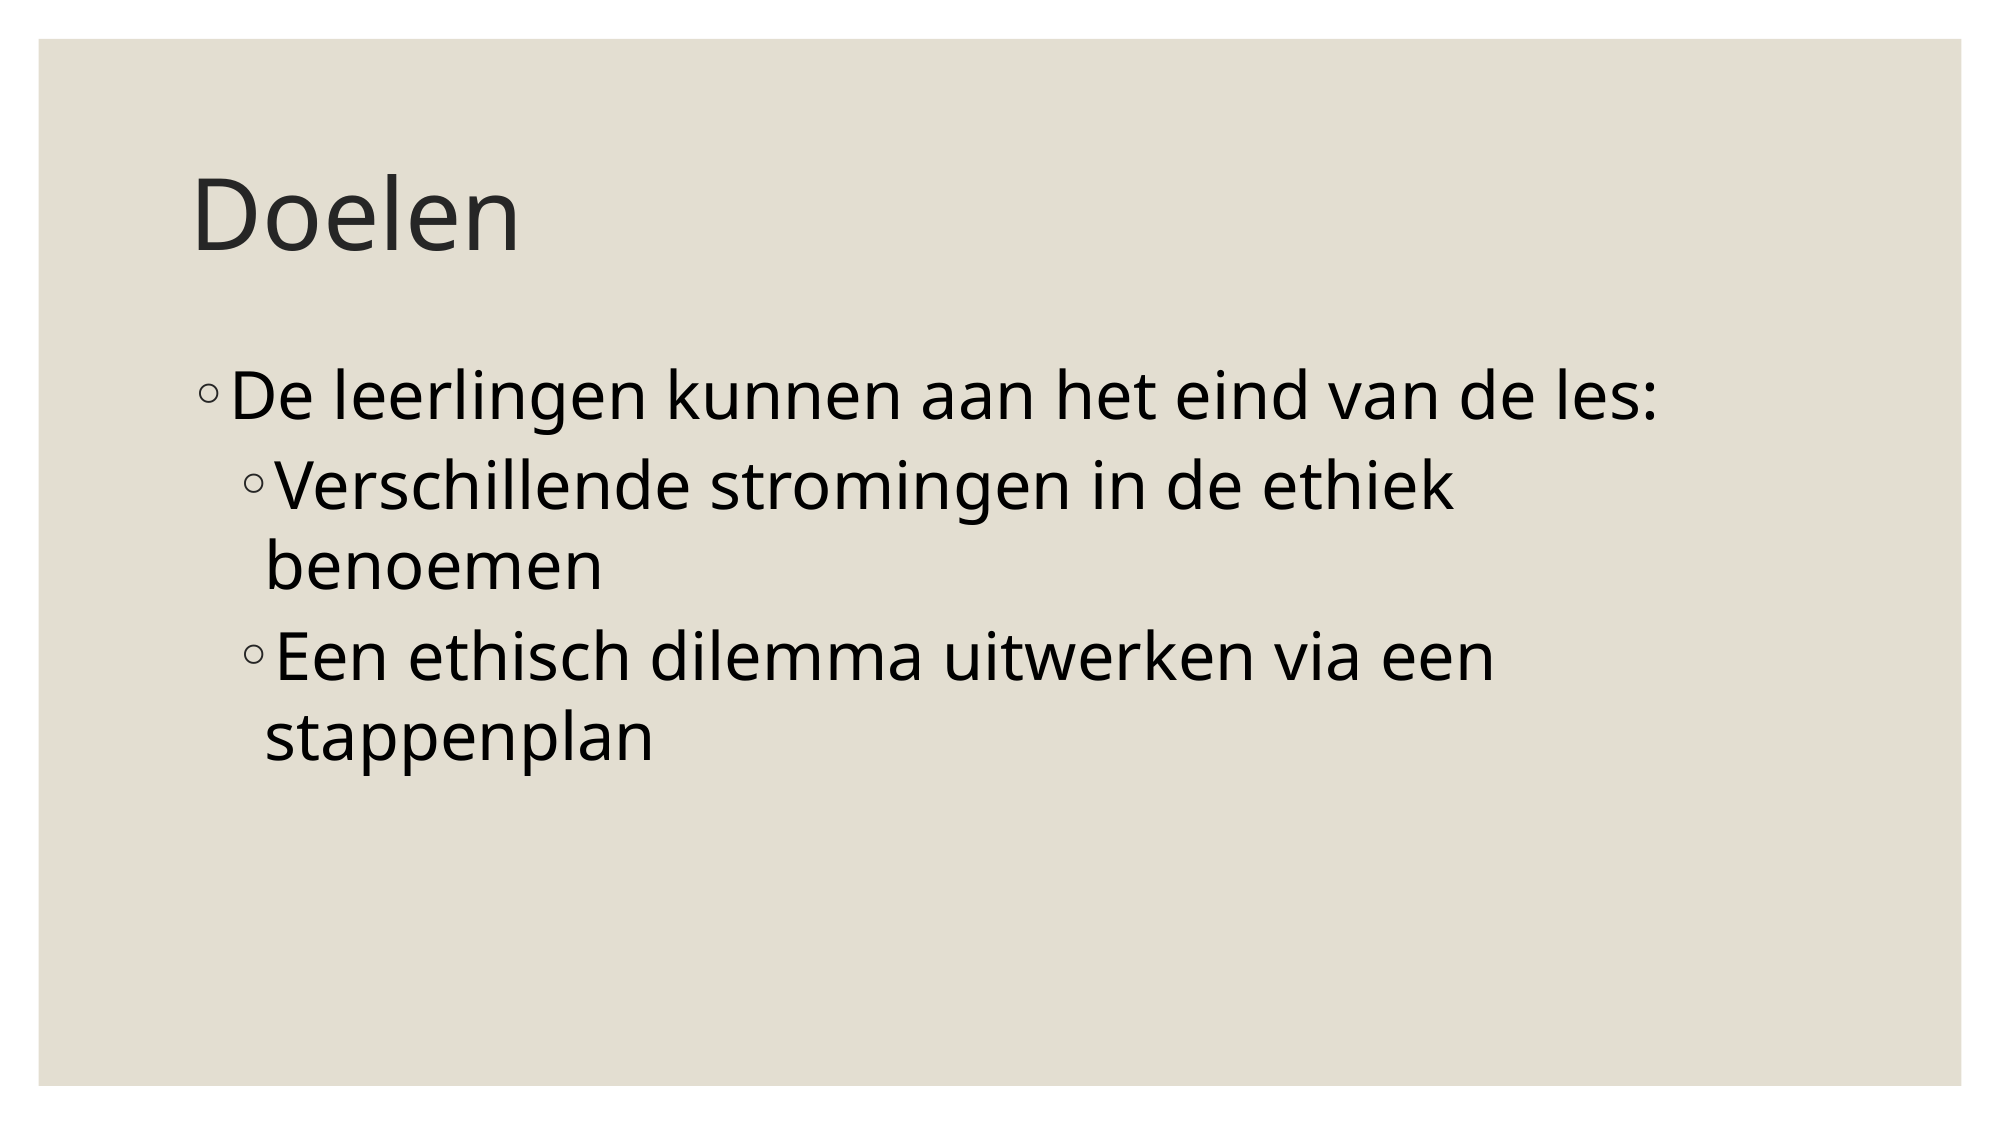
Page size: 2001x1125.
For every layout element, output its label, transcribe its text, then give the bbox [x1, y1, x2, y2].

list De leerlingen kunnen aan het eind van de les: Verschillende stromingen in de ethiek benoemen Een ethisch dilemma uitwerken via een stappenplan [174, 345, 1825, 990]
title Doelen [174, 105, 1825, 331]
